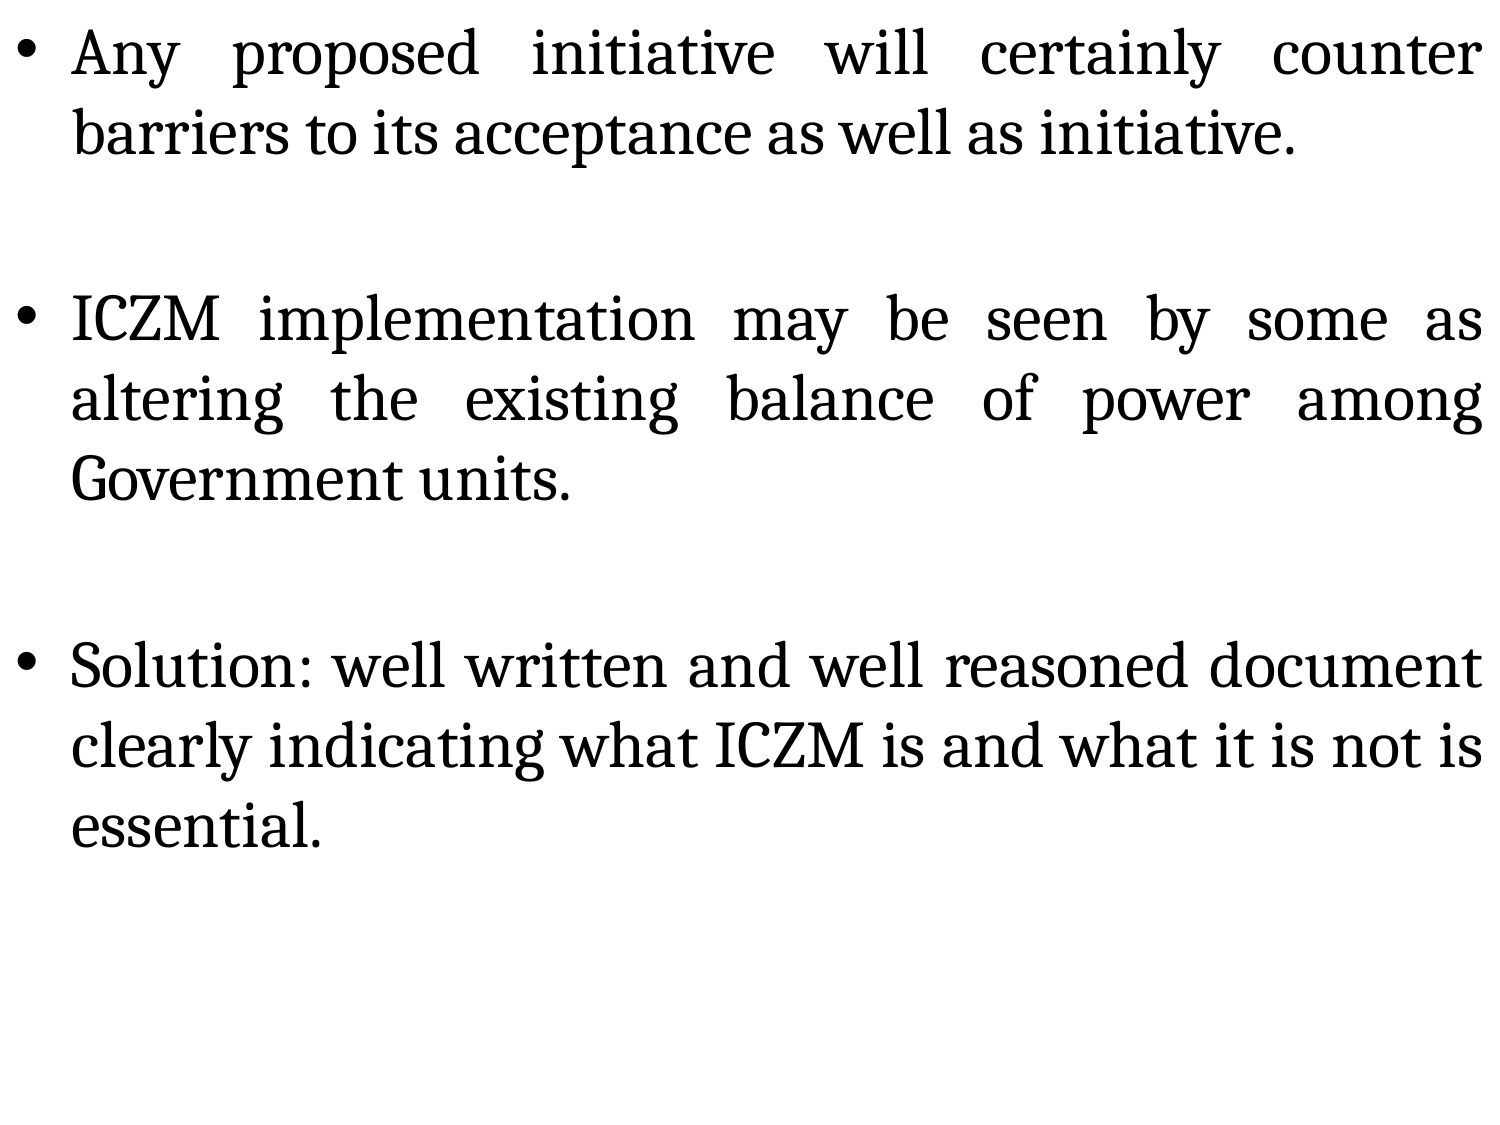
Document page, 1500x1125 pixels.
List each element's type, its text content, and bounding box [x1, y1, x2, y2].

list Any proposed initiative will certainly counter barriers to its acceptance as well as initiative. ICZM implementation may be seen by some as altering the existing balance of power among Government units. Solution: well written and well reasoned document clearly indicating what ICZM is and what it is not is essential. [0, 0, 1500, 1125]
